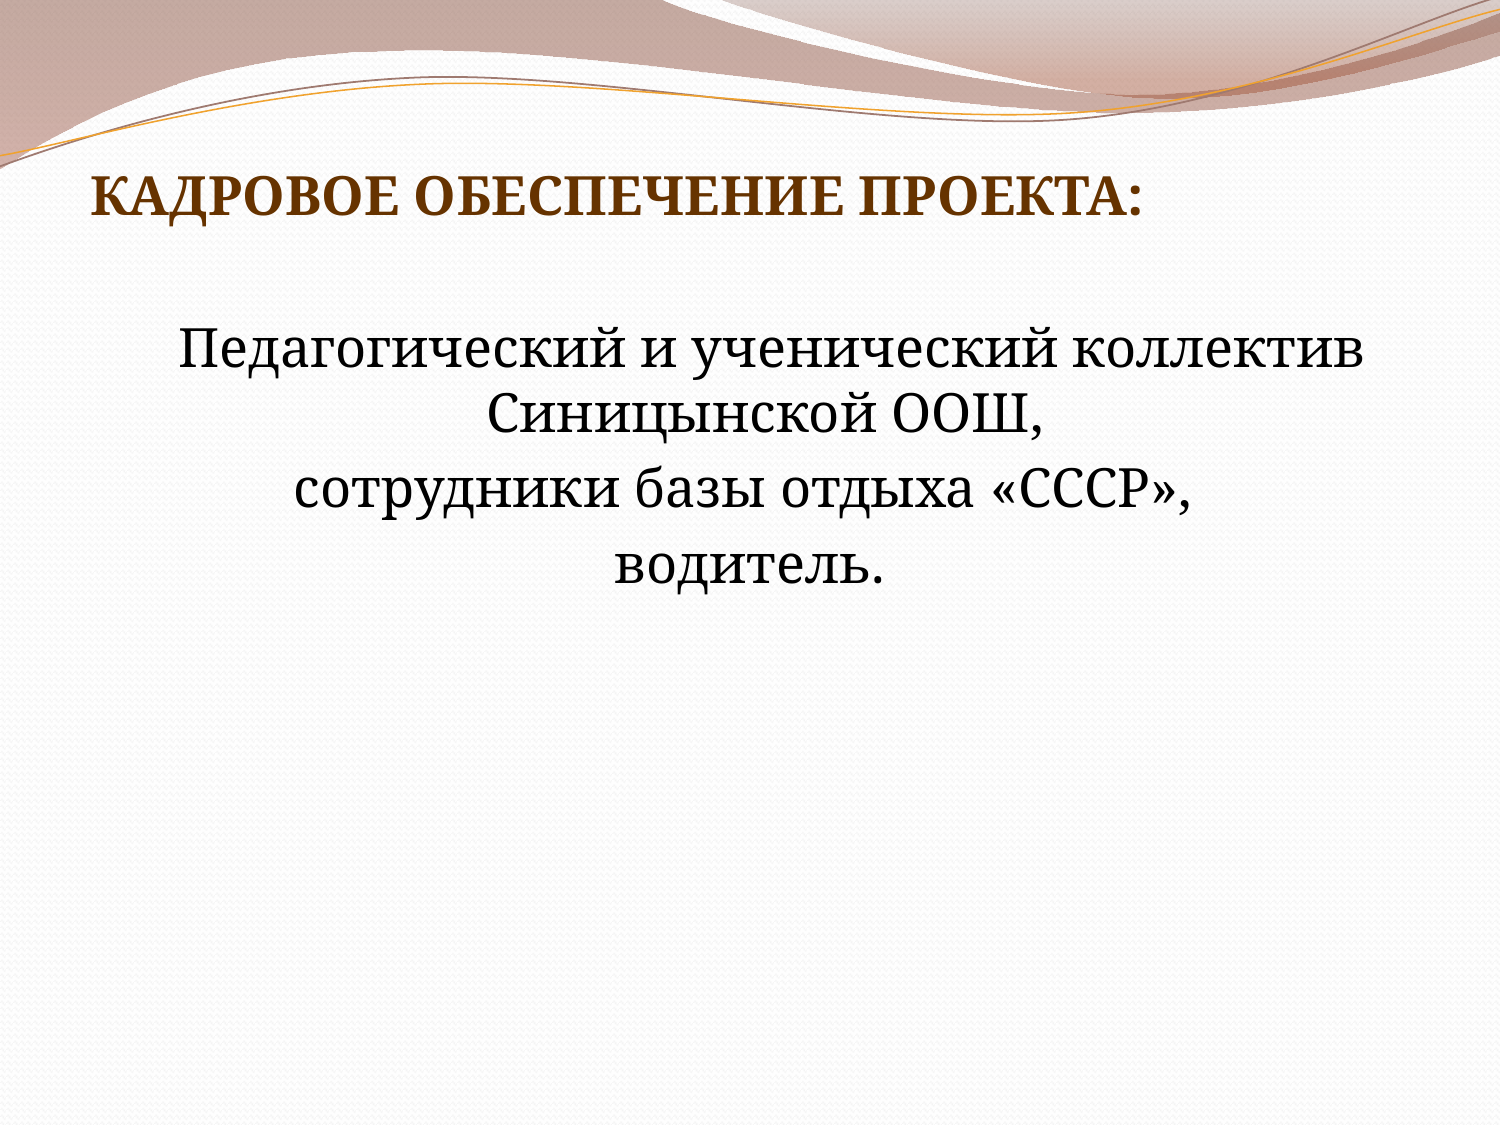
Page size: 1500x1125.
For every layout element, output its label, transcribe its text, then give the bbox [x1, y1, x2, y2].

list КАДРОВОЕ ОБЕСПЕЧЕНИЕ ПРОЕКТА: Педагогический и ученический коллектив Синицынской ООШ, сотрудники базы отдыха «СССР», водитель. [74, 77, 1426, 1038]
